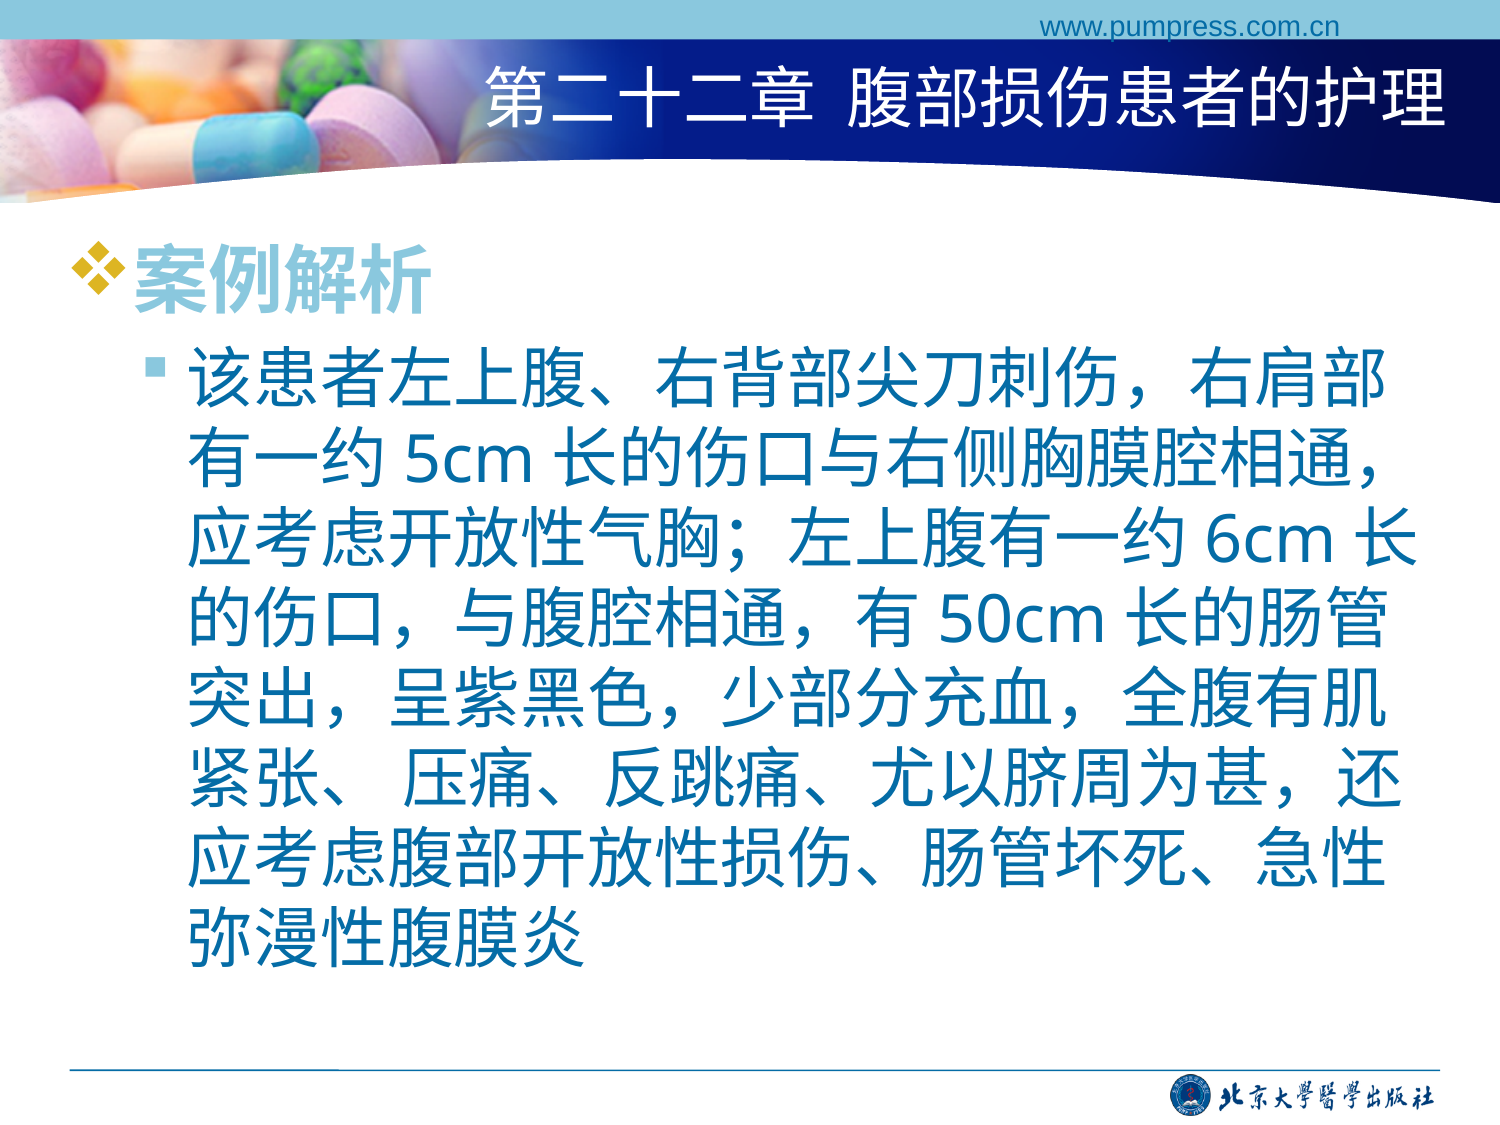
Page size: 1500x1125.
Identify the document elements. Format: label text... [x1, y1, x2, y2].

picture [0, 40, 1500, 203]
slide_number www.pumpress.com.cn [1025, 0, 1463, 38]
picture [1170, 1074, 1436, 1118]
title 第二十二章 腹部损伤患者的护理 [137, 49, 1463, 143]
list 案例解析 该患者左上腹、右背部尖刀刺伤，右肩部有一约5cm长的伤口与右侧胸膜腔相通，应考虑开放性气胸；左上腹有一约6cm长的伤口，与腹腔相通，有50cm长的肠管突出，呈紫黑色，少部分充血，全腹有肌紧张、 压痛、反跳痛、尤以脐周为甚，还应考虑腹部开放性损伤、肠管坏死、急性弥漫性腹膜炎 [49, 224, 1463, 1026]
